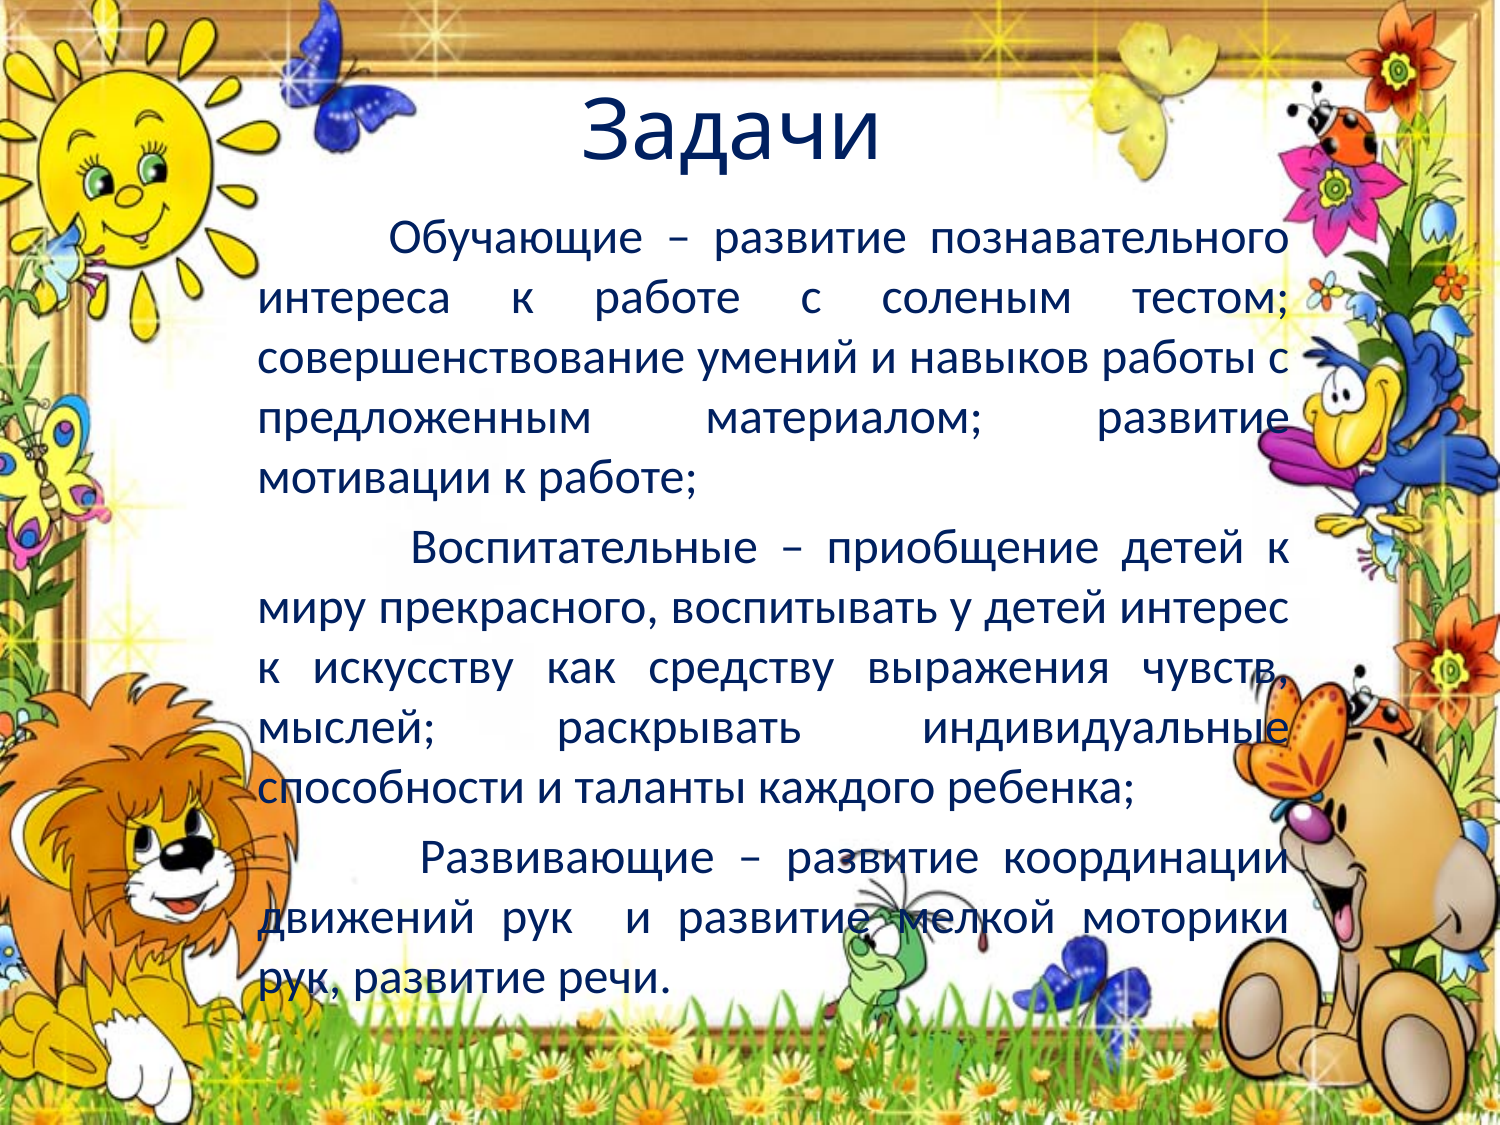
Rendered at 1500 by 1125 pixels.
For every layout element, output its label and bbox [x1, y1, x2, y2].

list [0, 0, 1500, 1125]
